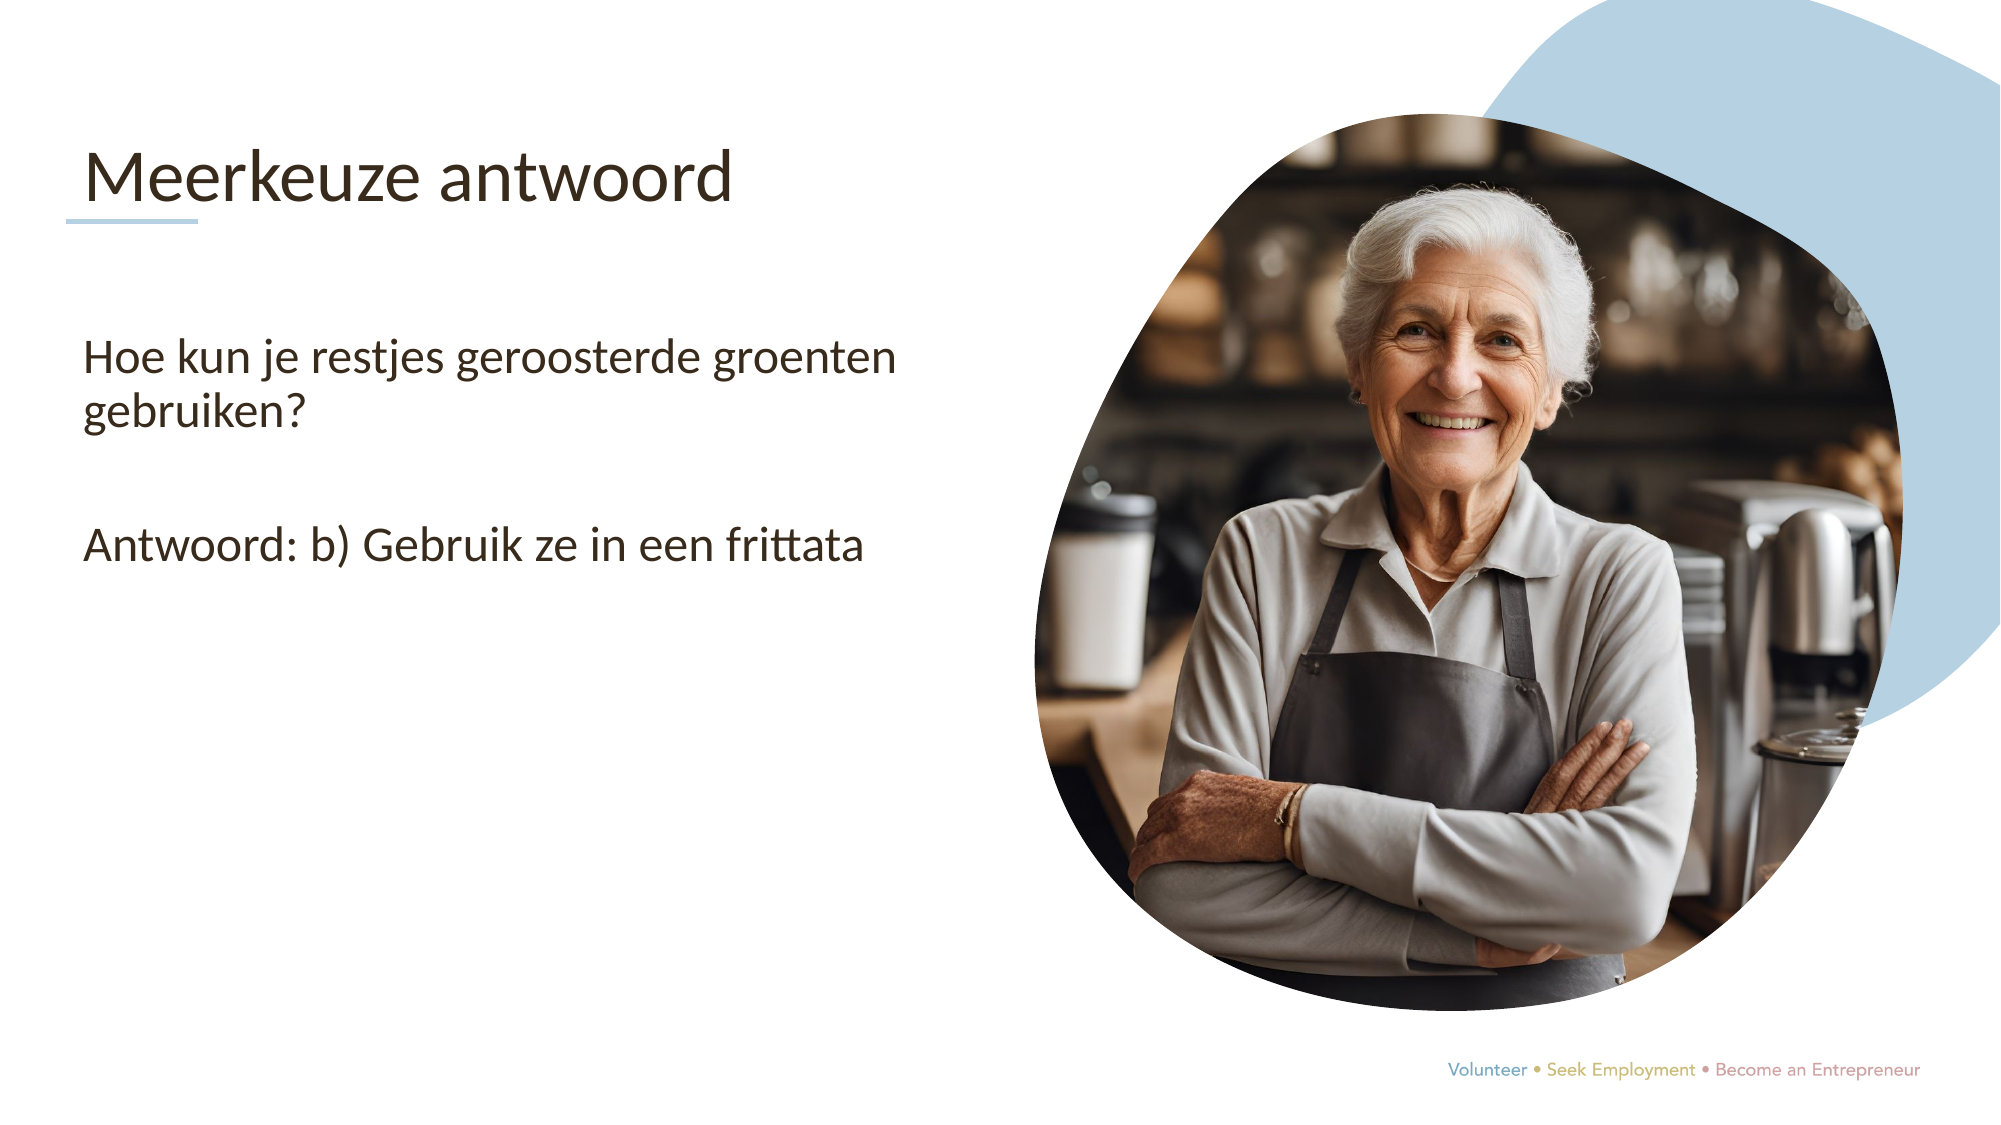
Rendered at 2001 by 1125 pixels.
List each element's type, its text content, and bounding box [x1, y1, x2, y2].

picture [1418, 1046, 1971, 1103]
text_box Meerkeuze antwoord [68, 129, 903, 356]
picture [1034, 113, 1903, 1011]
text_box Hoe kun je restjes geroosterde groenten gebruiken? Antwoord: b) Gebruik ze in een frittata [68, 322, 1034, 987]
